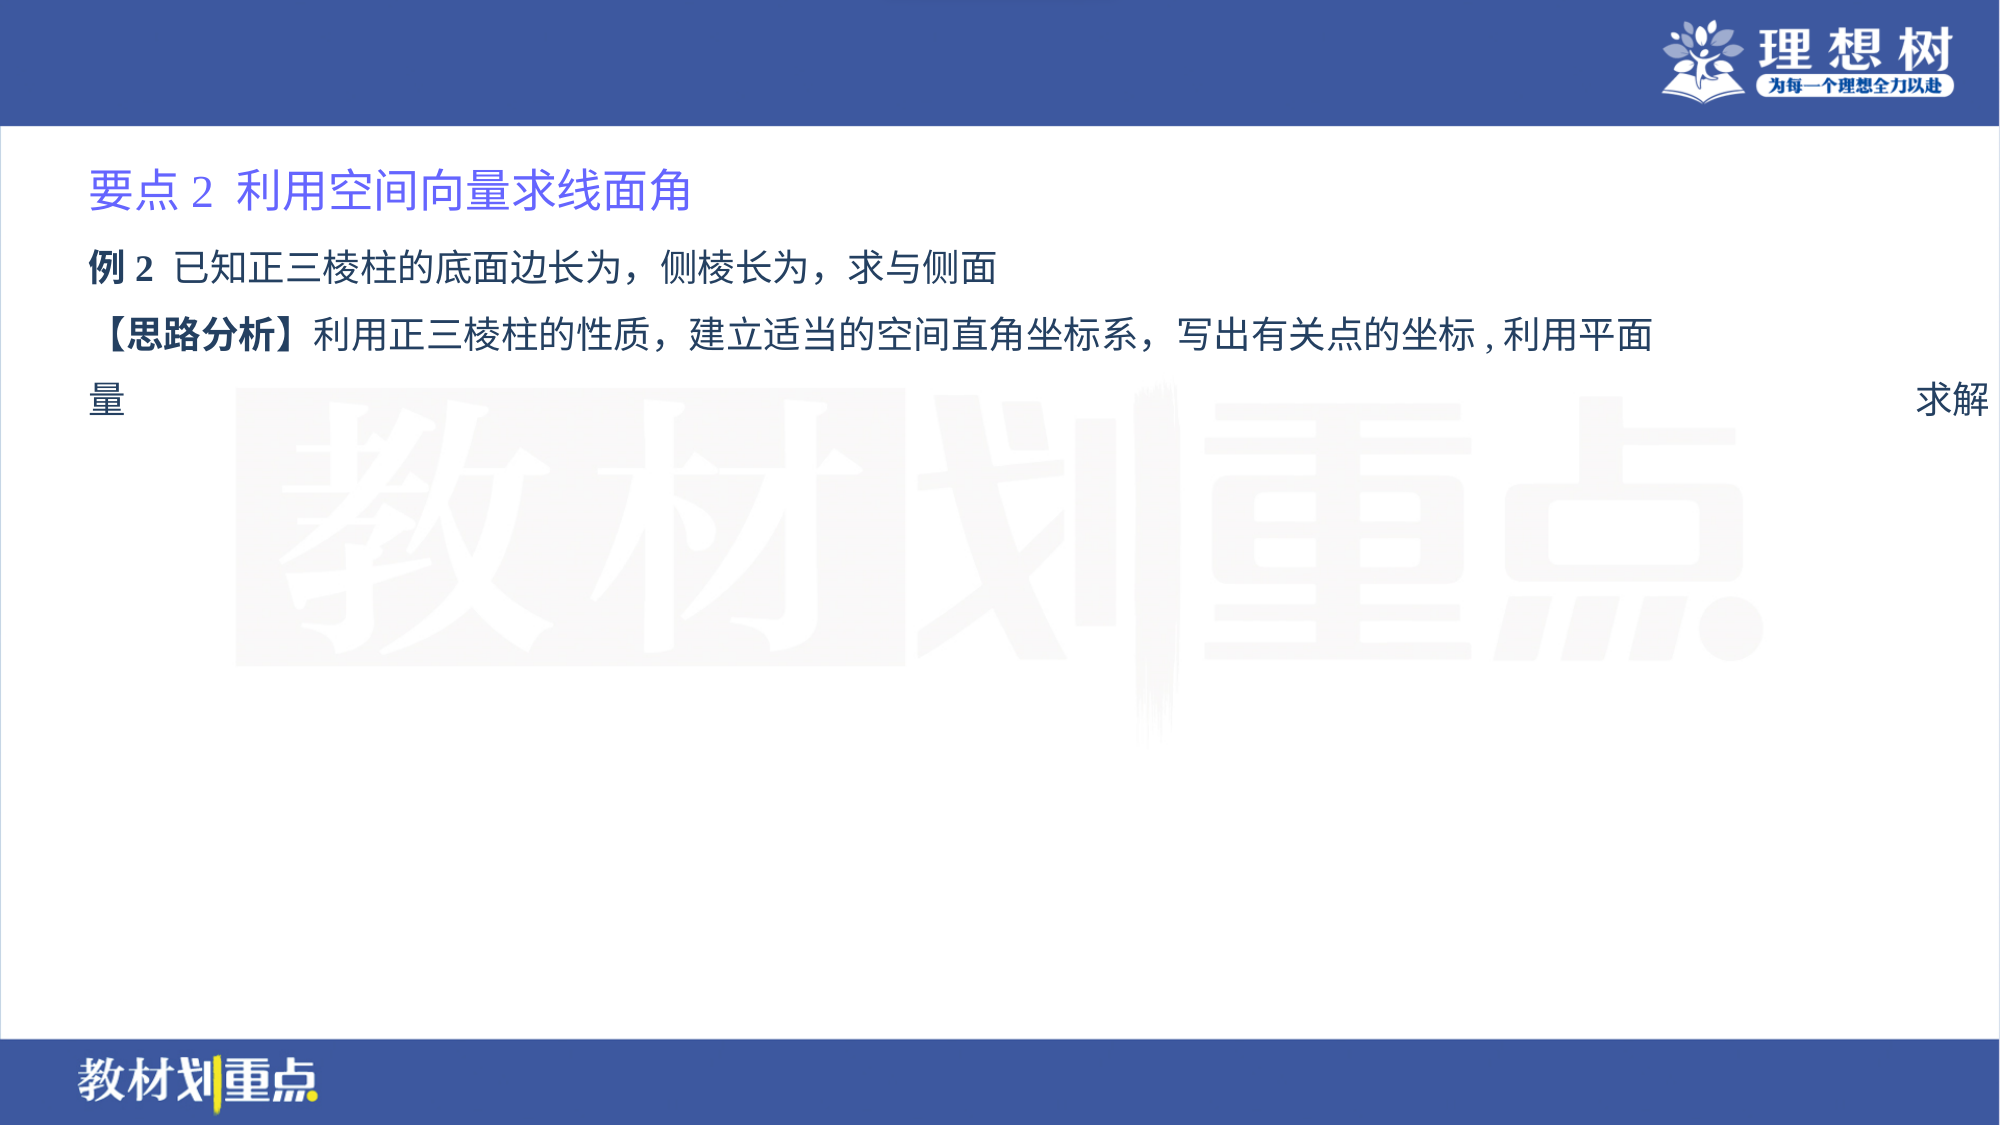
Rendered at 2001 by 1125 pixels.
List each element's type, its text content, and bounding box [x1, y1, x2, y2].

text_box 要点2 利用空间向量求线面角 [88, 135, 1911, 276]
picture [0, 0, 2000, 1125]
